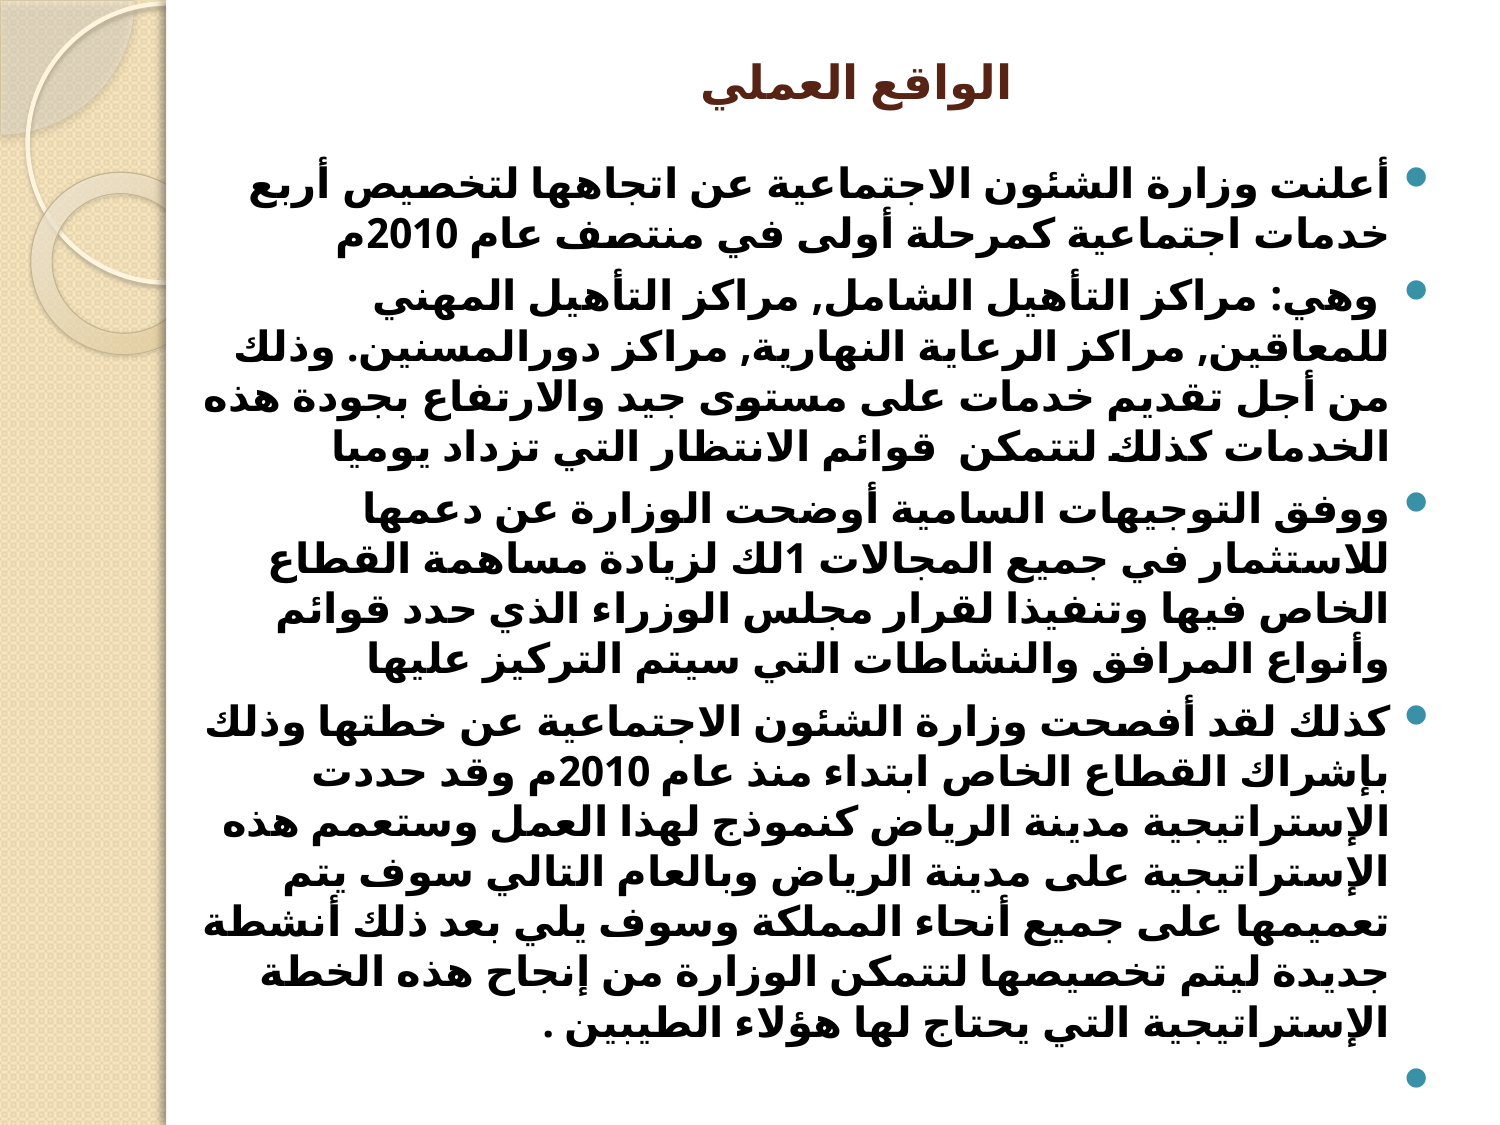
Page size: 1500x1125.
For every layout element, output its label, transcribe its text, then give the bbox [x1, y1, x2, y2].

title الواقع العملي [235, 45, 1466, 149]
list أعلنت وزارة الشئون الاجتماعية عن اتجاهها لتخصيص أربع خدمات اجتماعية كمرحلة أولى في منتصف عام 2010م وهي: مراكز التأهيل الشامل, مراكز التأهيل المهني للمعاقين, مراكز الرعاية النهارية, مراكز دورالمسنين. وذلك من أجل تقديم خدمات على مستوى جيد والارتفاع بجودة هذه الخدمات كذلك لتتمكن قوائم الانتظار التي تزداد يوميا ووفق التوجيهات السامية أوضحت الوزارة عن دعمها للاستثمار في جميع المجالات 1لك لزيادة مساهمة القطاع الخاص فيها وتنفيذا لقرار مجلس الوزراء الذي حدد قوائم وأنواع المرافق والنشاطات التي سيتم التركيز عليها كذلك لقد أفصحت وزارة الشئون الاجتماعية عن خطتها وذلك بإشراك القطاع الخاص ابتداء منذ عام 2010م وقد حددت الإستراتيجية مدينة الرياض كنموذج لهذا العمل وستعمم هذه الإستراتيجية على مدينة الرياض وبالعام التالي سوف يتم تعميمها على جميع أنحاء المملكة وسوف يلي بعد ذلك أنشطة جديدة ليتم تخصيصها لتتمكن الوزارة من إنجاح هذه الخطة الإستراتيجية التي يحتاج لها هؤلاء الطيبين . [183, 149, 1466, 1125]
